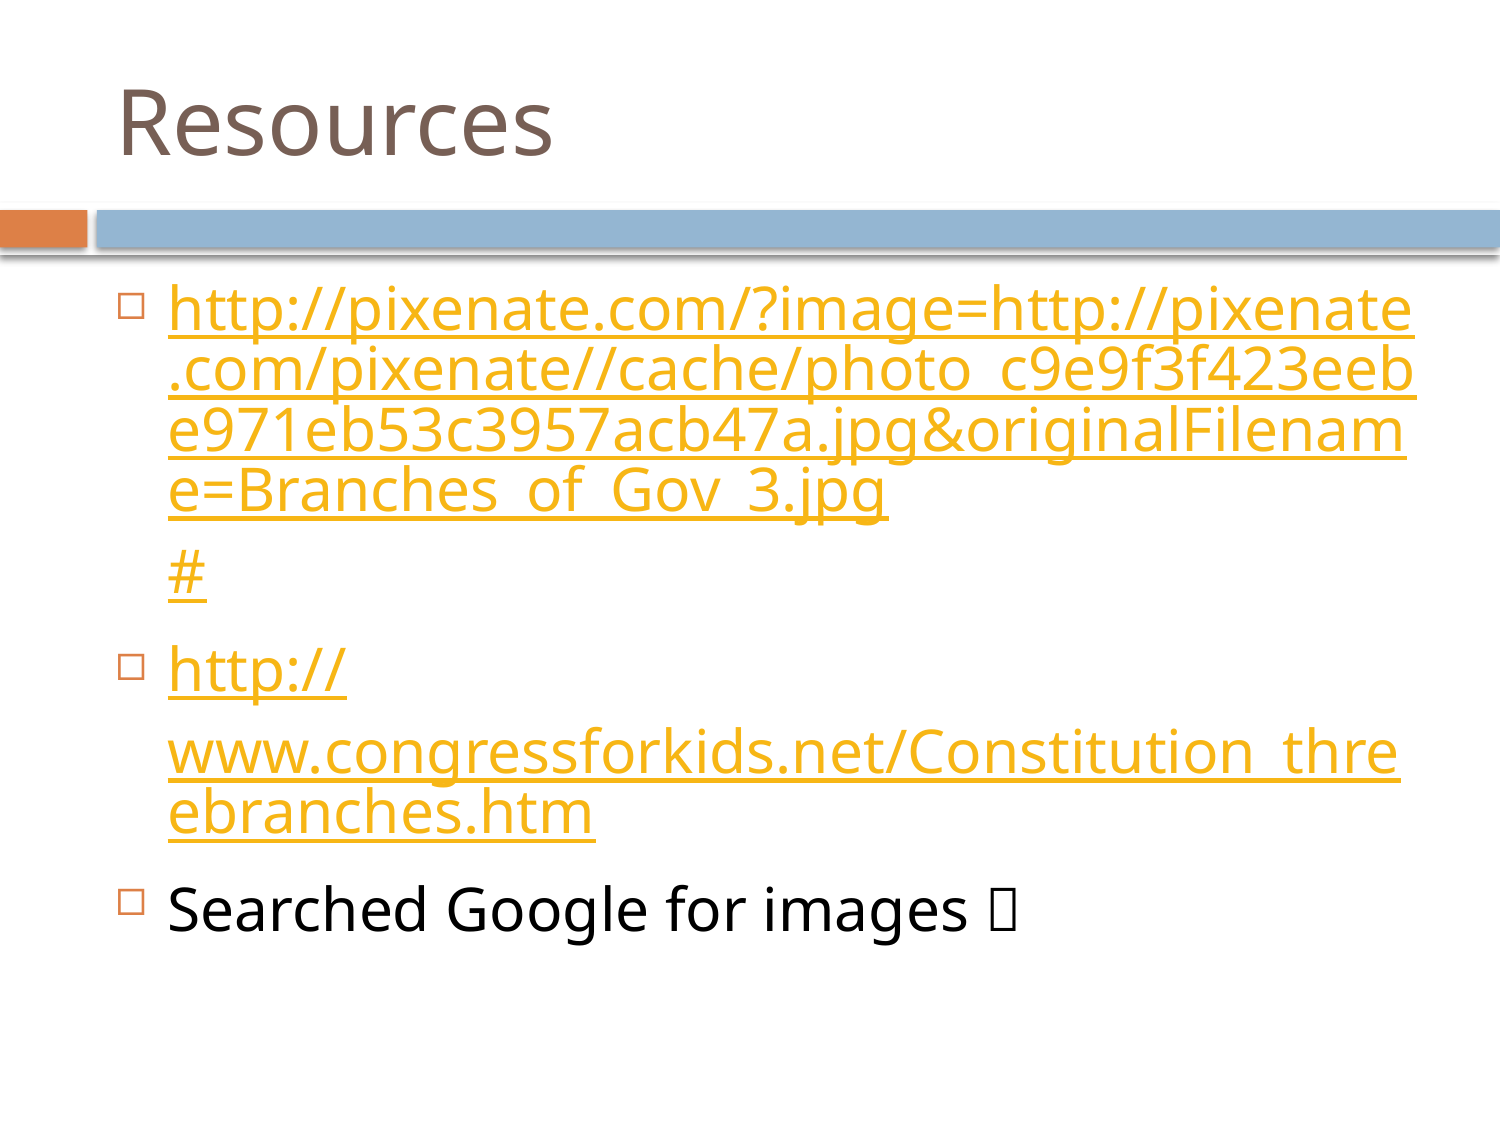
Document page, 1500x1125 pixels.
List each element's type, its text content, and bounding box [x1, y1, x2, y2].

title Resources [100, 37, 1438, 200]
list http://pixenate.com/?image=http://pixenate.com/pixenate//cache/photo_c9e9f3f423eebe971eb53c3957acb47a.jpg&originalFilename=Branches_of_Gov_3.jpg# http://www.congressforkids.net/Constitution_threebranches.htm Searched Google for images  [100, 262, 1438, 1000]
